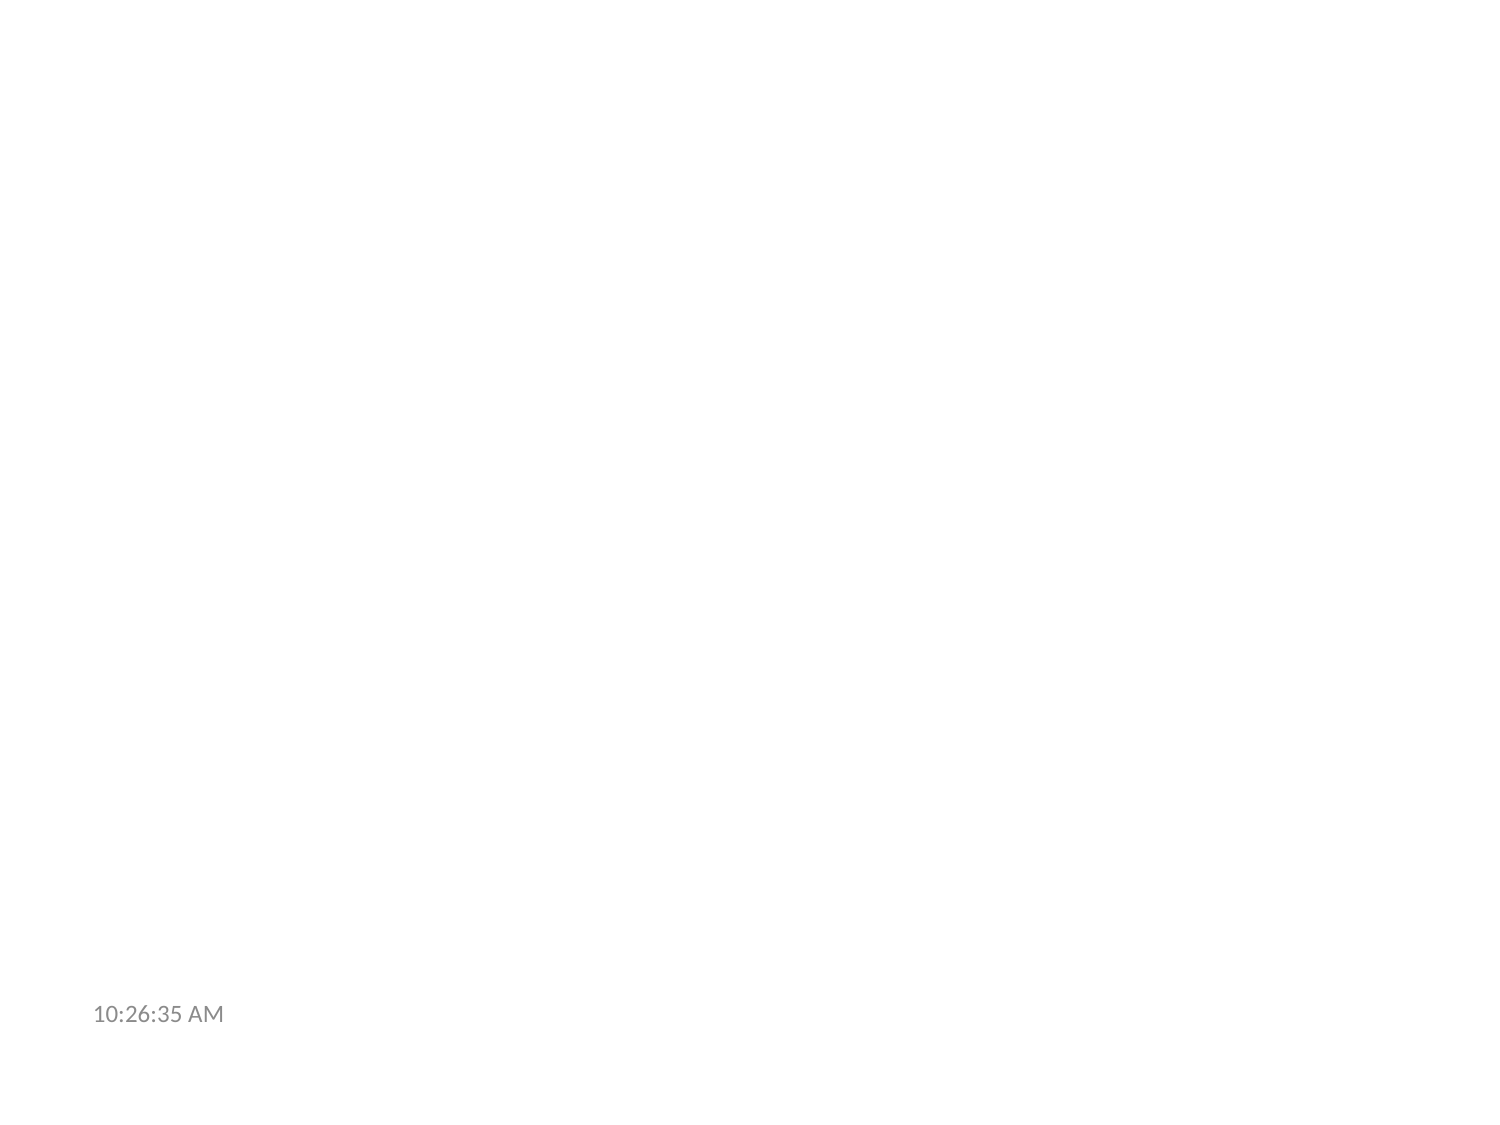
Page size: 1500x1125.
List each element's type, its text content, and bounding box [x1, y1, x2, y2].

text_box 3:35:09 PM [77, 982, 428, 1043]
